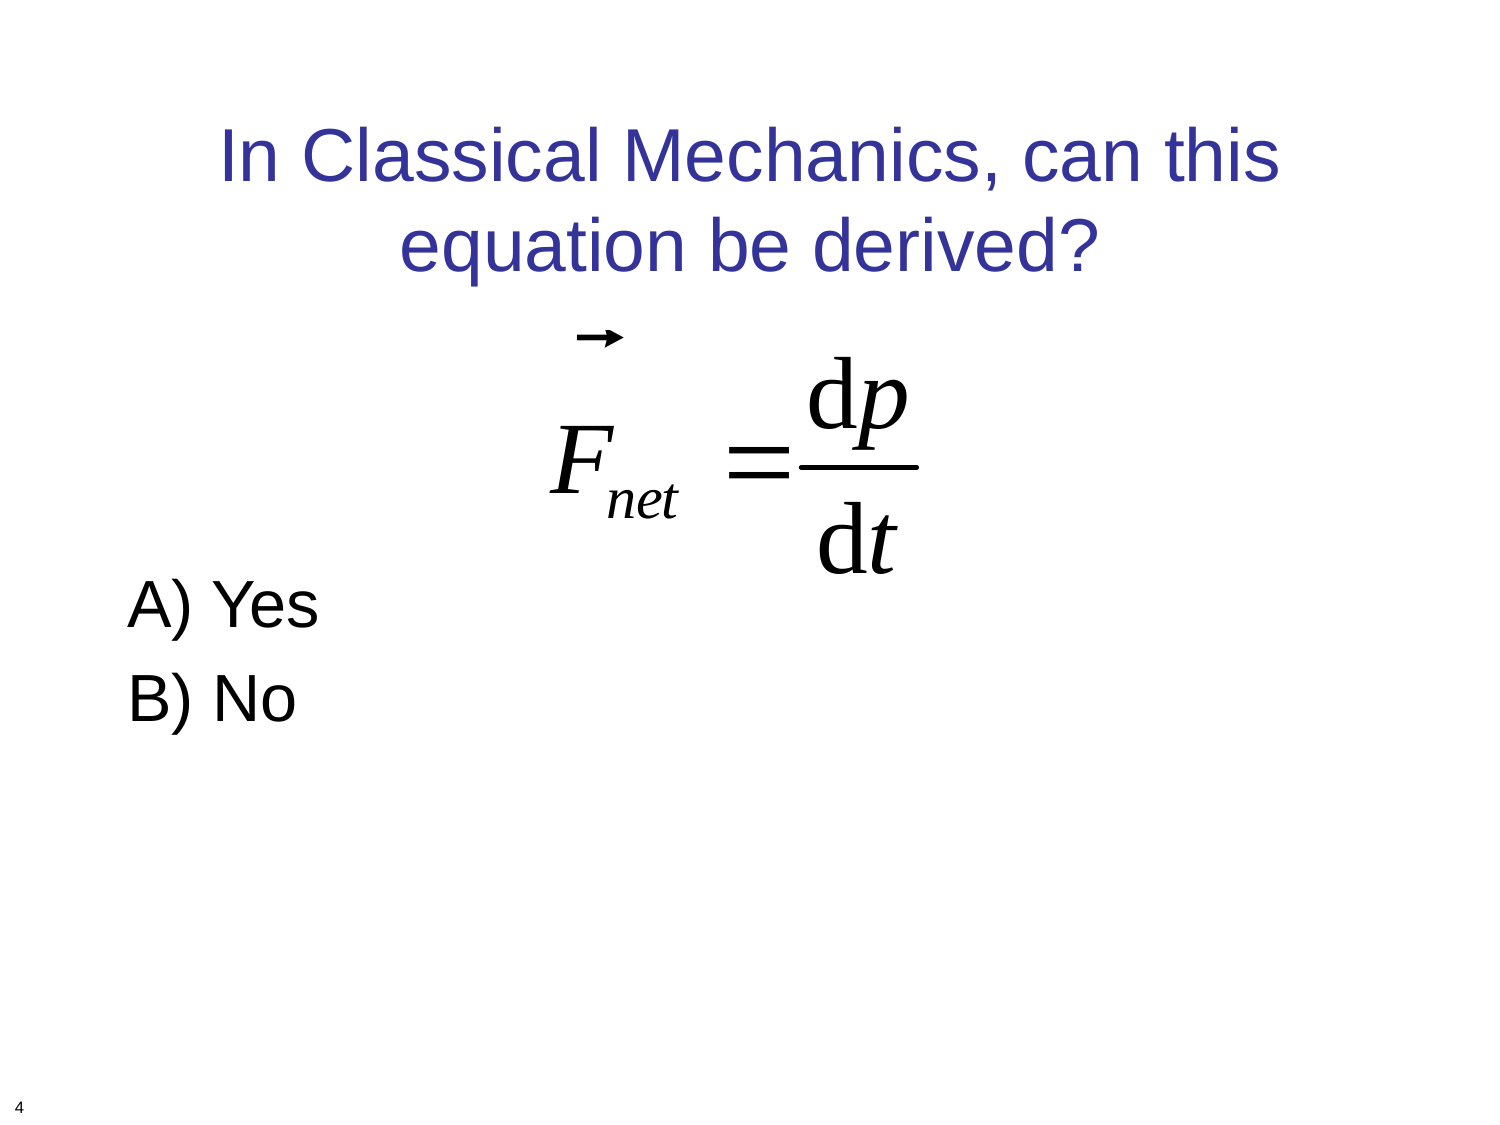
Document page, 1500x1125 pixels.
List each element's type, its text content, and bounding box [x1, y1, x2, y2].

title In Classical Mechanics, can this equation be derived? [112, 72, 1388, 321]
list A) Yes B) No [112, 553, 1388, 1091]
text_box 4 [0, 1089, 50, 1125]
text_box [531, 330, 937, 596]
